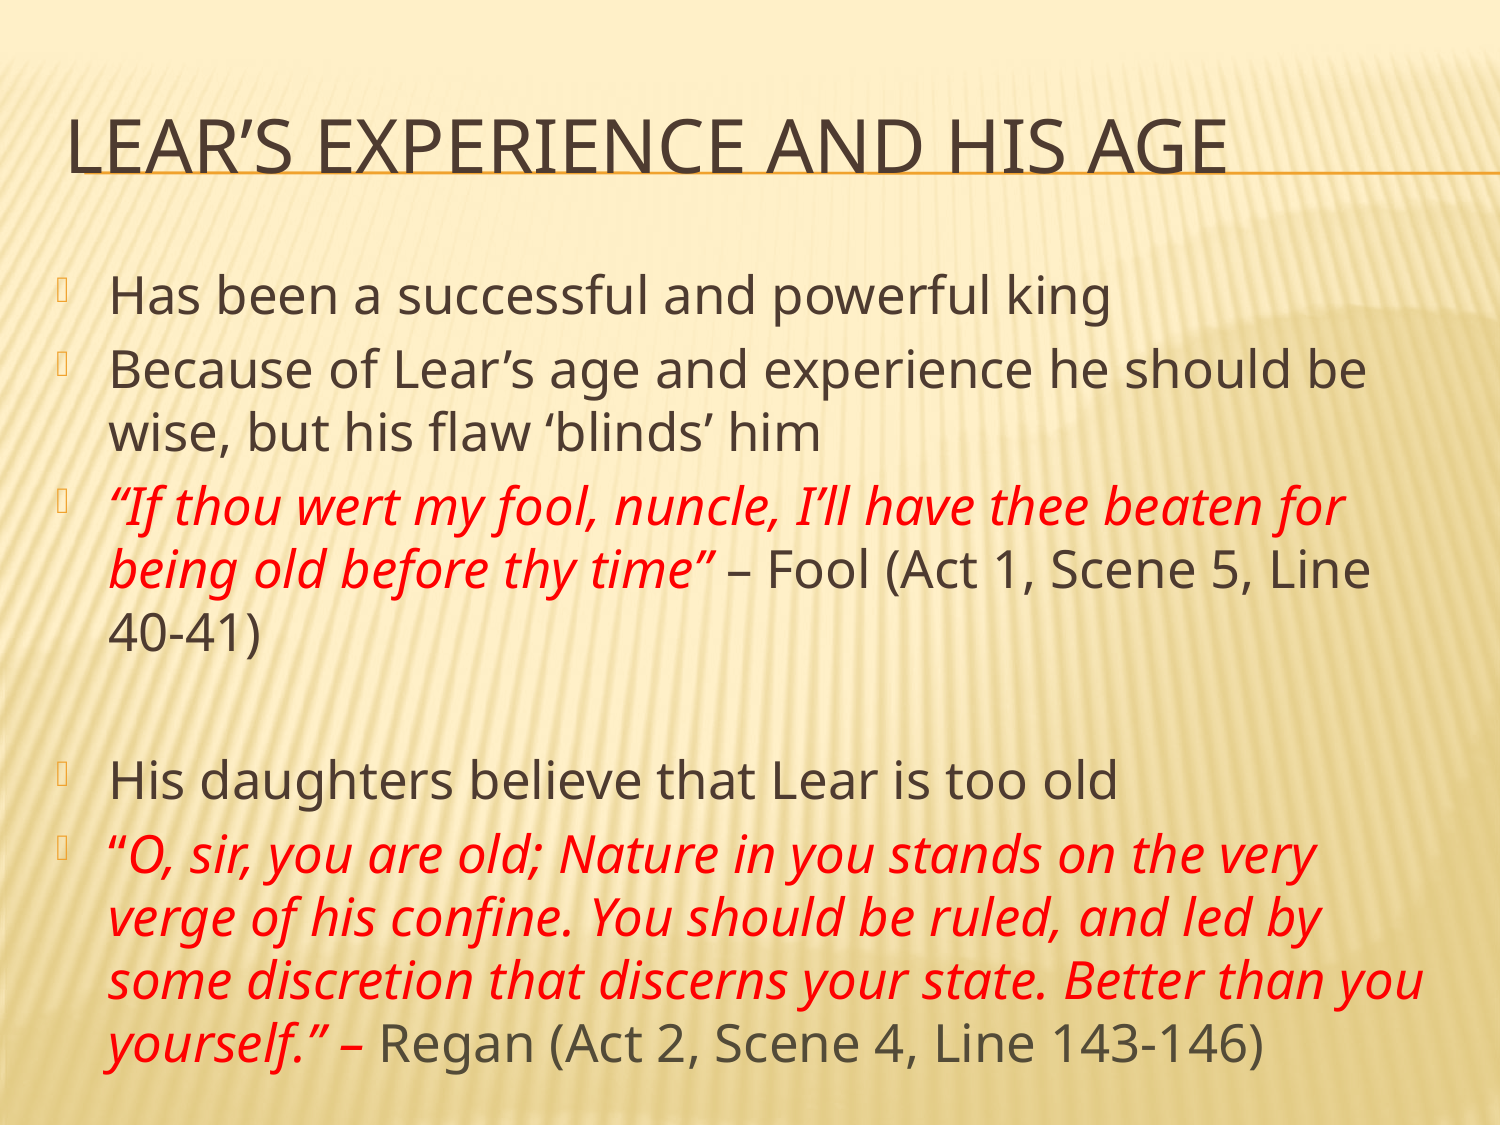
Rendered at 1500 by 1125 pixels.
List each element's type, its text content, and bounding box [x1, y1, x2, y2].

list Has been a successful and powerful king Because of Lear’s age and experience he should be wise, but his flaw ‘blinds’ him “If thou wert my fool, nuncle, I’ll have thee beaten for being old before thy time” – Fool (Act 1, Scene 5, Line 40-41) His daughters believe that Lear is too old “O, sir, you are old; Nature in you stands on the very verge of his confine. You should be ruled, and led by some discretion that discerns your state. Better than you yourself.” – Regan (Act 2, Scene 4, Line 143-146) [41, 254, 1459, 1083]
title Lear’s experience and his age [50, 75, 1475, 213]
